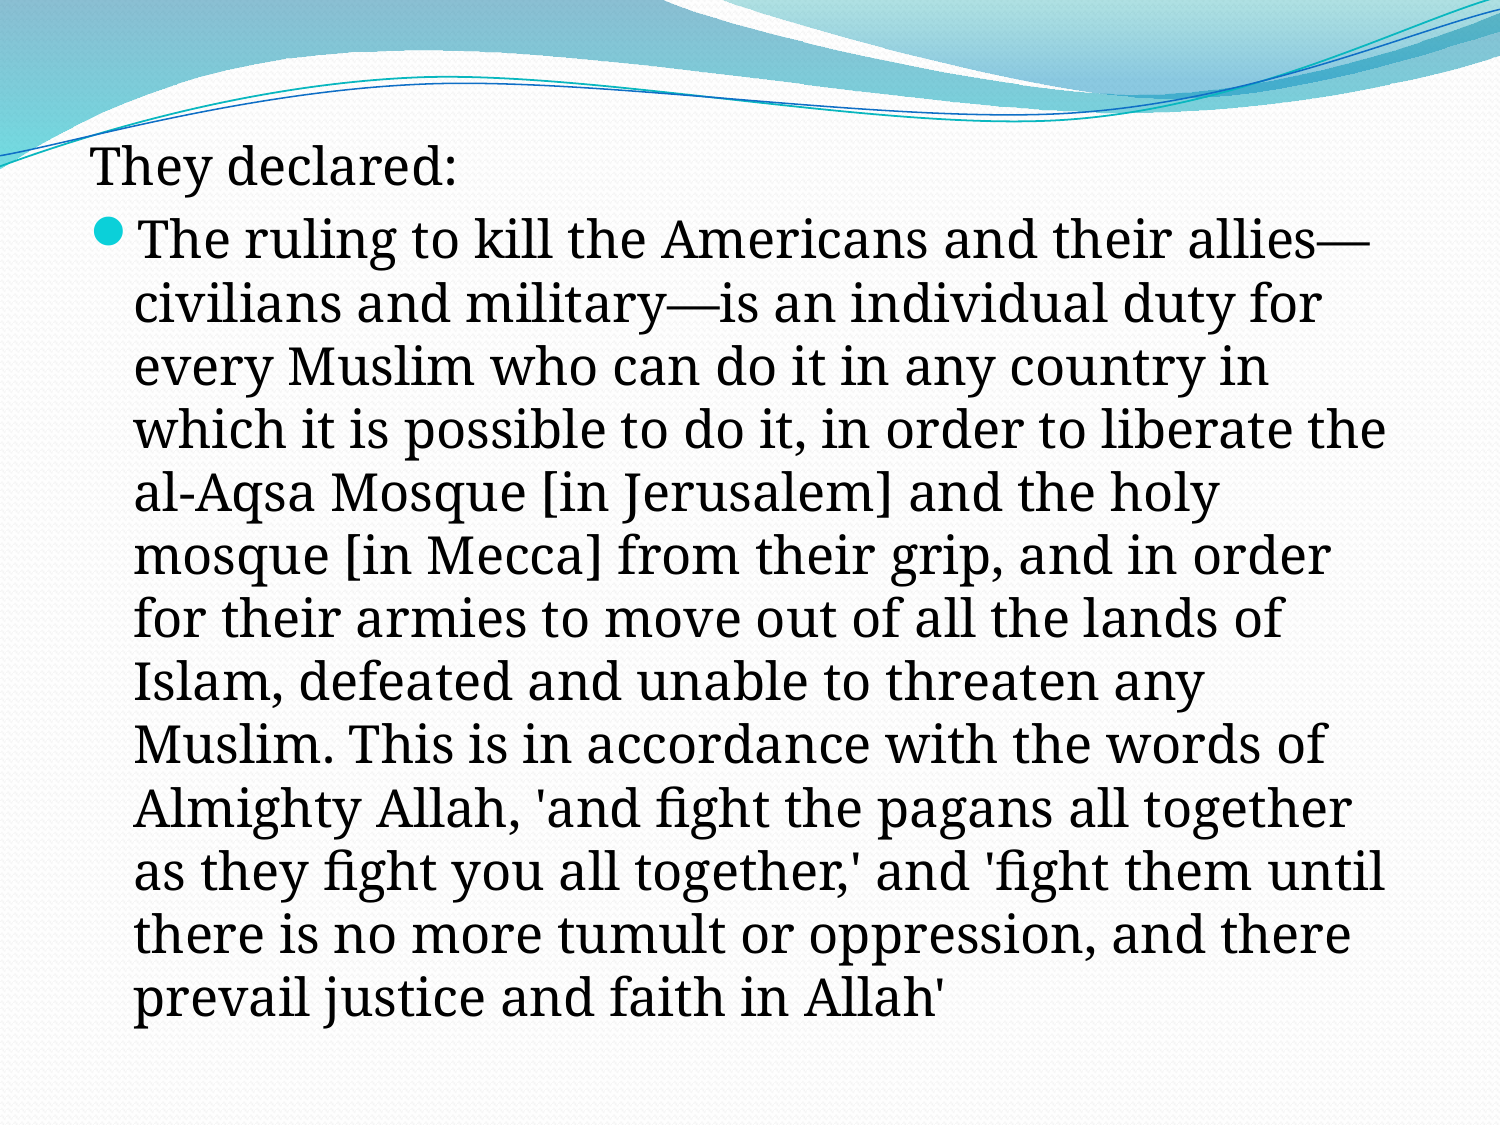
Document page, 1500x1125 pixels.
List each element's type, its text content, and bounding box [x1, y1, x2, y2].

list They declared: The ruling to kill the Americans and their allies—civilians and military—is an individual duty for every Muslim who can do it in any country in which it is possible to do it, in order to liberate the al-Aqsa Mosque [in Jerusalem] and the holy mosque [in Mecca] from their grip, and in order for their armies to move out of all the lands of Islam, defeated and unable to threaten any Muslim. This is in accordance with the words of Almighty Allah, 'and fight the pagans all together as they fight you all together,' and 'fight them until there is no more tumult or oppression, and there prevail justice and faith in Allah' [75, 125, 1425, 1038]
